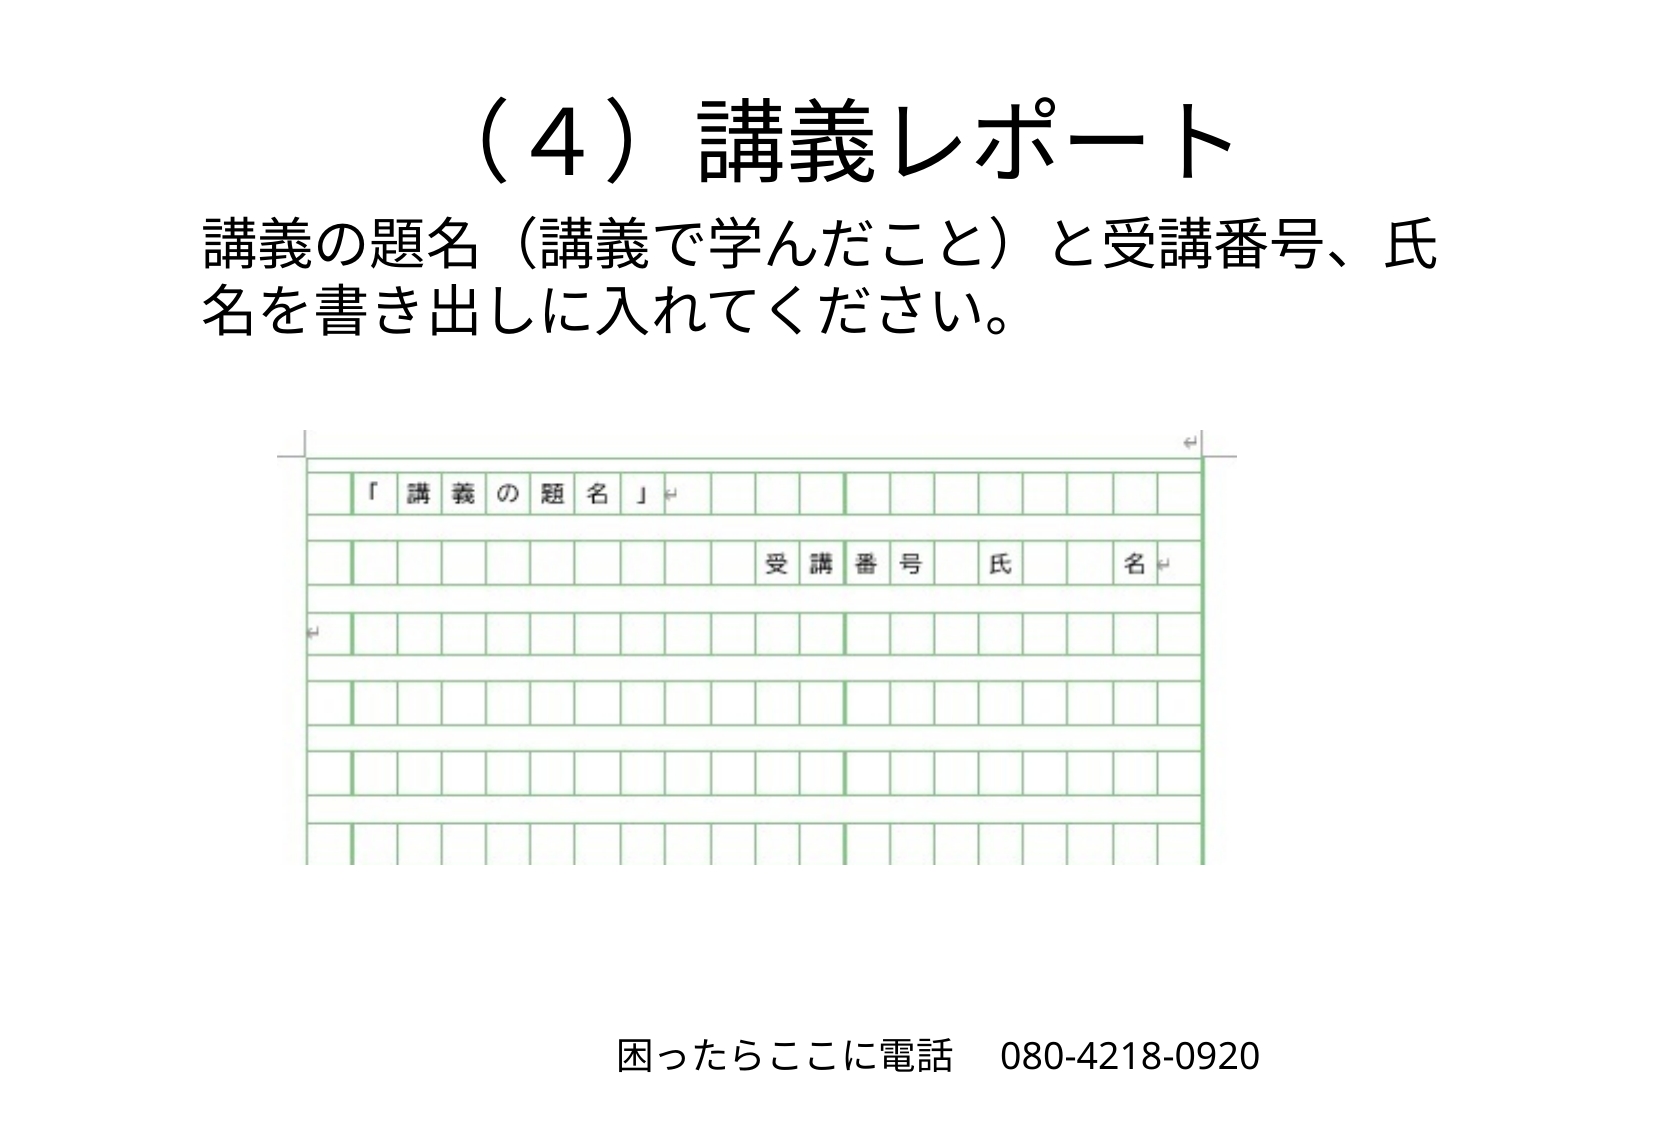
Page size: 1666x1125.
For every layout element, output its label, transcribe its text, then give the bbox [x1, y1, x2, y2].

list 講義の題名（講義で学んだこと）と受講番号、氏名を書き出しに入れてください。 [185, 233, 1480, 493]
picture [277, 429, 1237, 865]
footer 困ったらここに電話 080-4218-0920 [595, 1024, 1282, 1103]
title （４）講義レポート [157, 44, 1509, 233]
